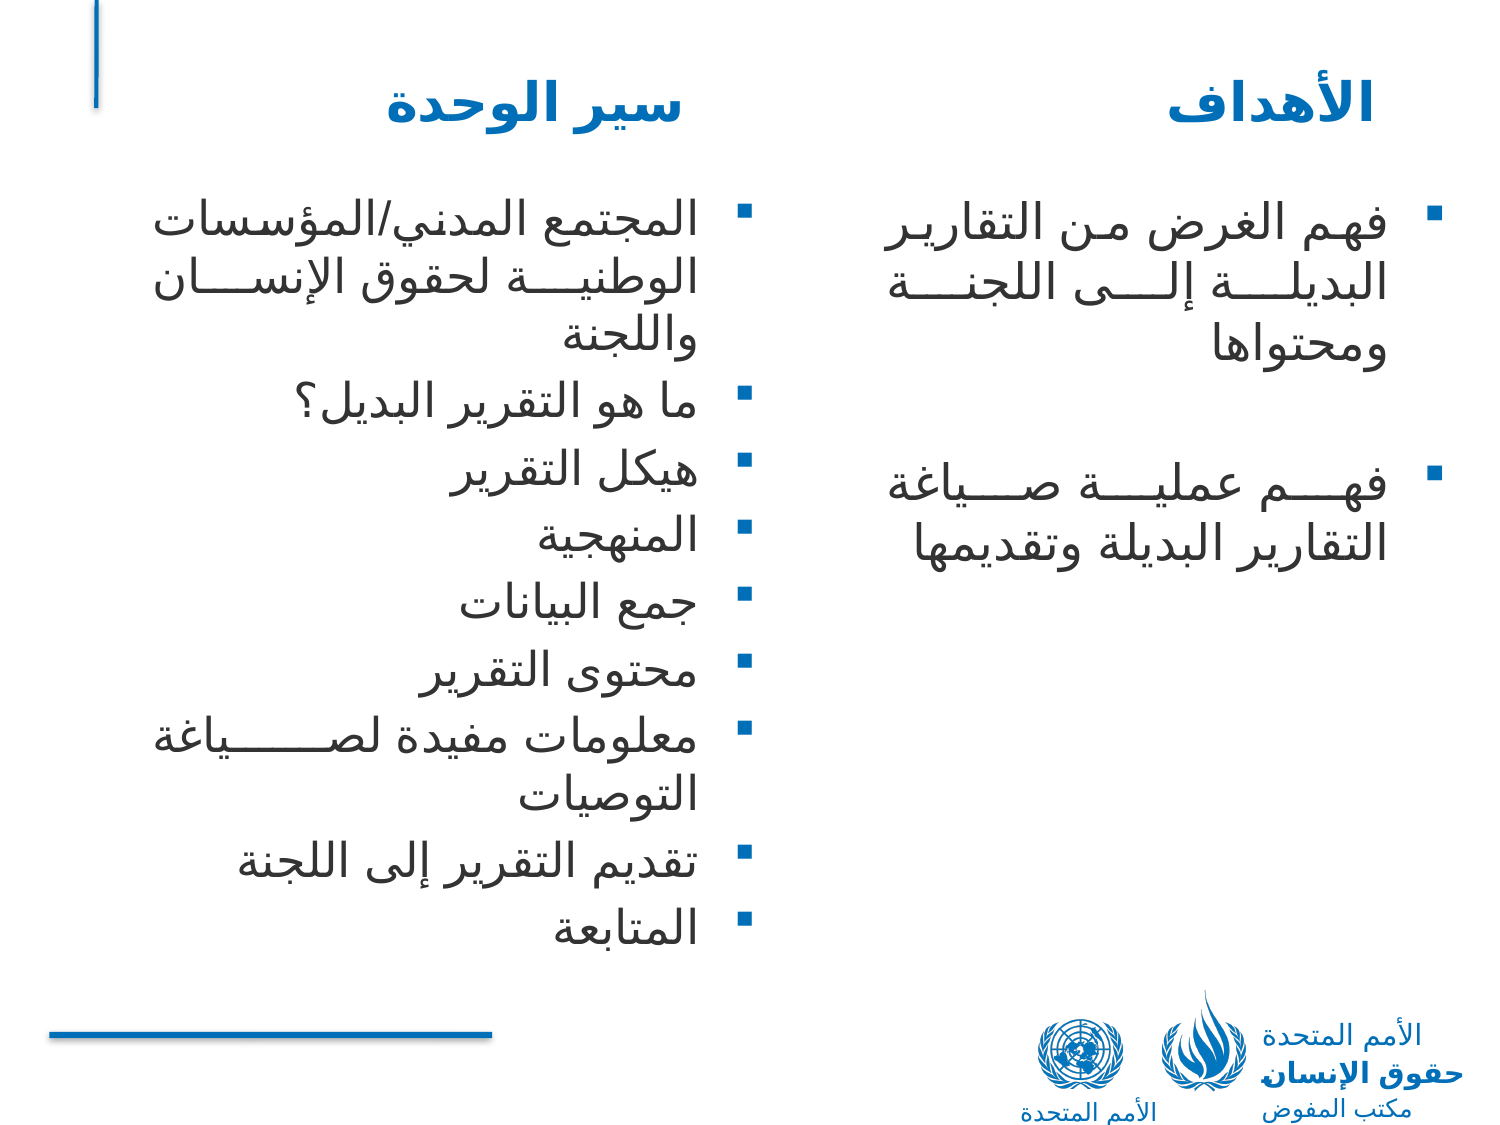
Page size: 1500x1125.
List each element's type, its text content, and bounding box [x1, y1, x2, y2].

picture [1037, 990, 1457, 1107]
text_box المجتمع المدني/المؤسسات الوطنية لحقوق الإنسان واللجنة ما هو التقرير البديل؟ هيكل التقرير المنهجية جمع البيانات محتوى التقرير معلومات مفيدة لصياغة التوصيات تقديم التقرير إلى اللجنة المتابعة [137, 180, 771, 1099]
text_box فهم الغرض من التقارير البديلة إلى اللجنة ومحتواها فهم عملية صياغة التقارير البديلة وتقديمها [872, 182, 1461, 648]
text_box الأمم المتحدة [982, 1089, 1195, 1125]
text_box الأهداف [770, 60, 1391, 140]
text_box سير الوحدة [174, 60, 700, 140]
text_box الأمم المتحدة حقوق الإنسان مكتب المفوض السامي [1246, 1009, 1500, 1098]
